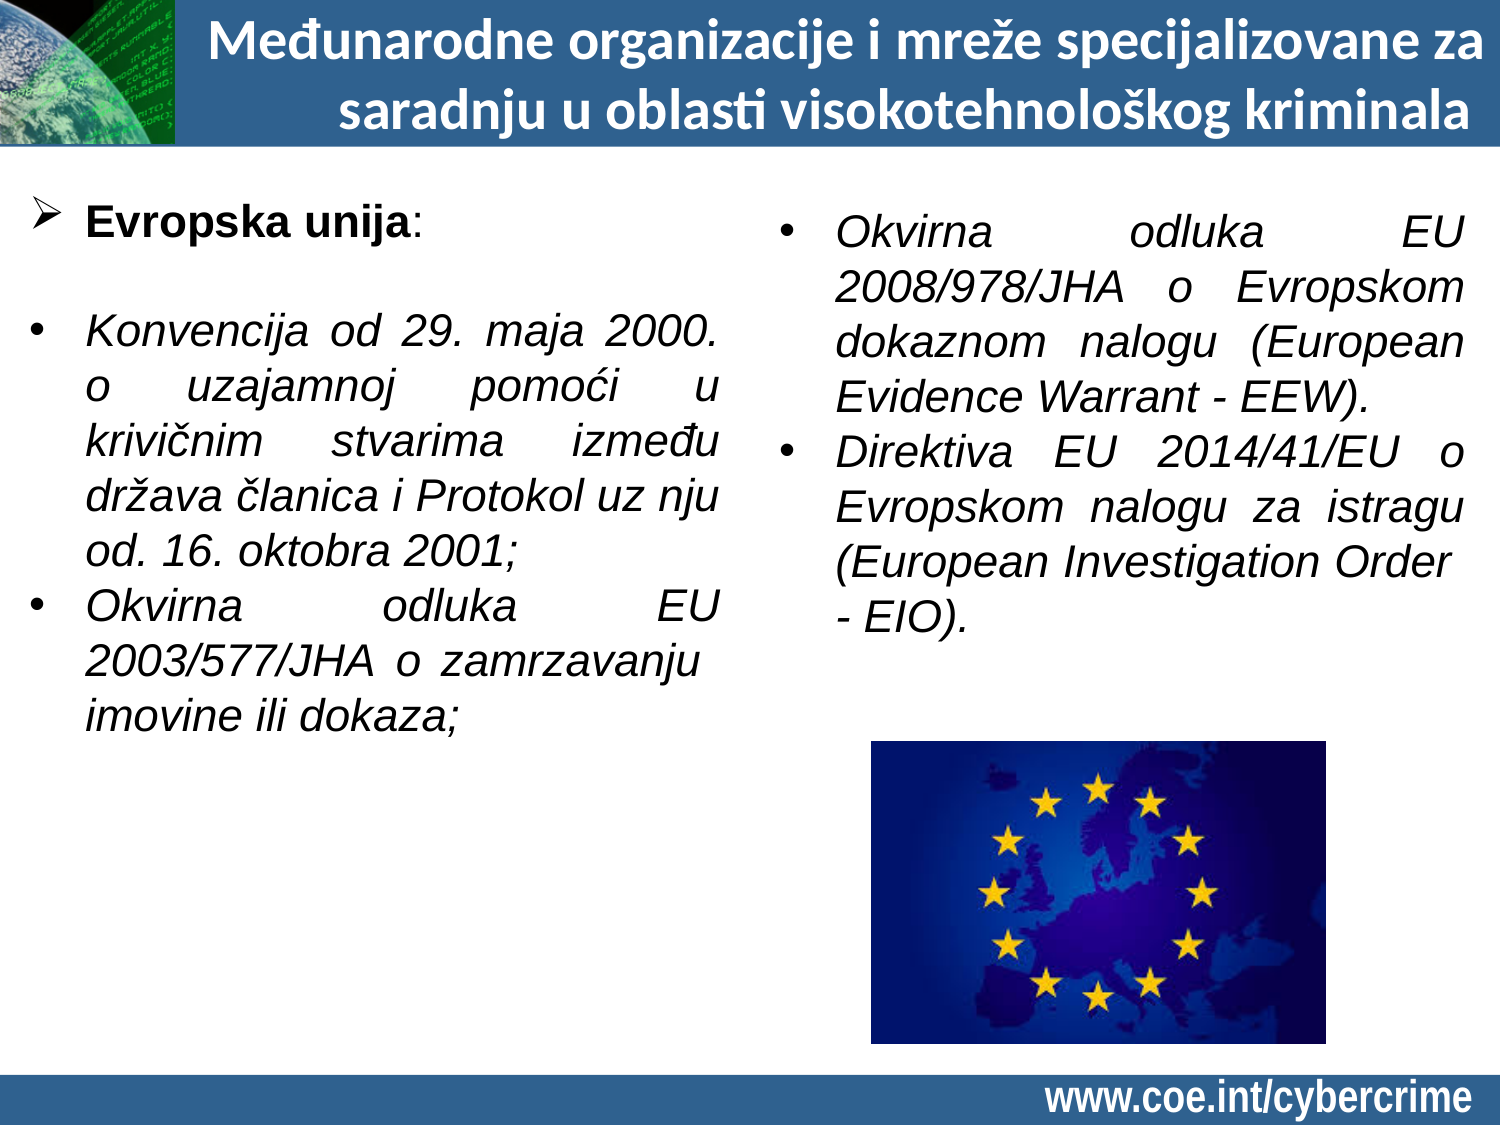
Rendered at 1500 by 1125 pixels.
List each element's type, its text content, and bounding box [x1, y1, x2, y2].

picture [870, 741, 1326, 1044]
text_box www.coe.int/cybercrime [1030, 1059, 1500, 1125]
text_box Okvirna odluka EU 2008/978/JHA o Evropskom dokaznom nalogu (European Evidence Warrant - EEW). Direktiva EU 2014/41/EU o Evropskom nalogu za istragu (European Investigation Order - EIO). [764, 194, 1480, 705]
picture [0, 0, 175, 144]
text_box [0, 1073, 1030, 1125]
text_box Međunarodne organizacije i mreže specijalizovane za saradnju u oblasti visokotehnološkog kriminala [177, 0, 1500, 149]
text_box Evropska unija: Konvencija od 29. maja 2000. o uzajamnoj pomoći u krivičnim stvarima između država članica i Protokol uz nju od. 16. oktobra 2001; Okvirna odluka EU 2003/577/JHA o zamrzavanju imovine ili dokaza; [14, 183, 736, 804]
